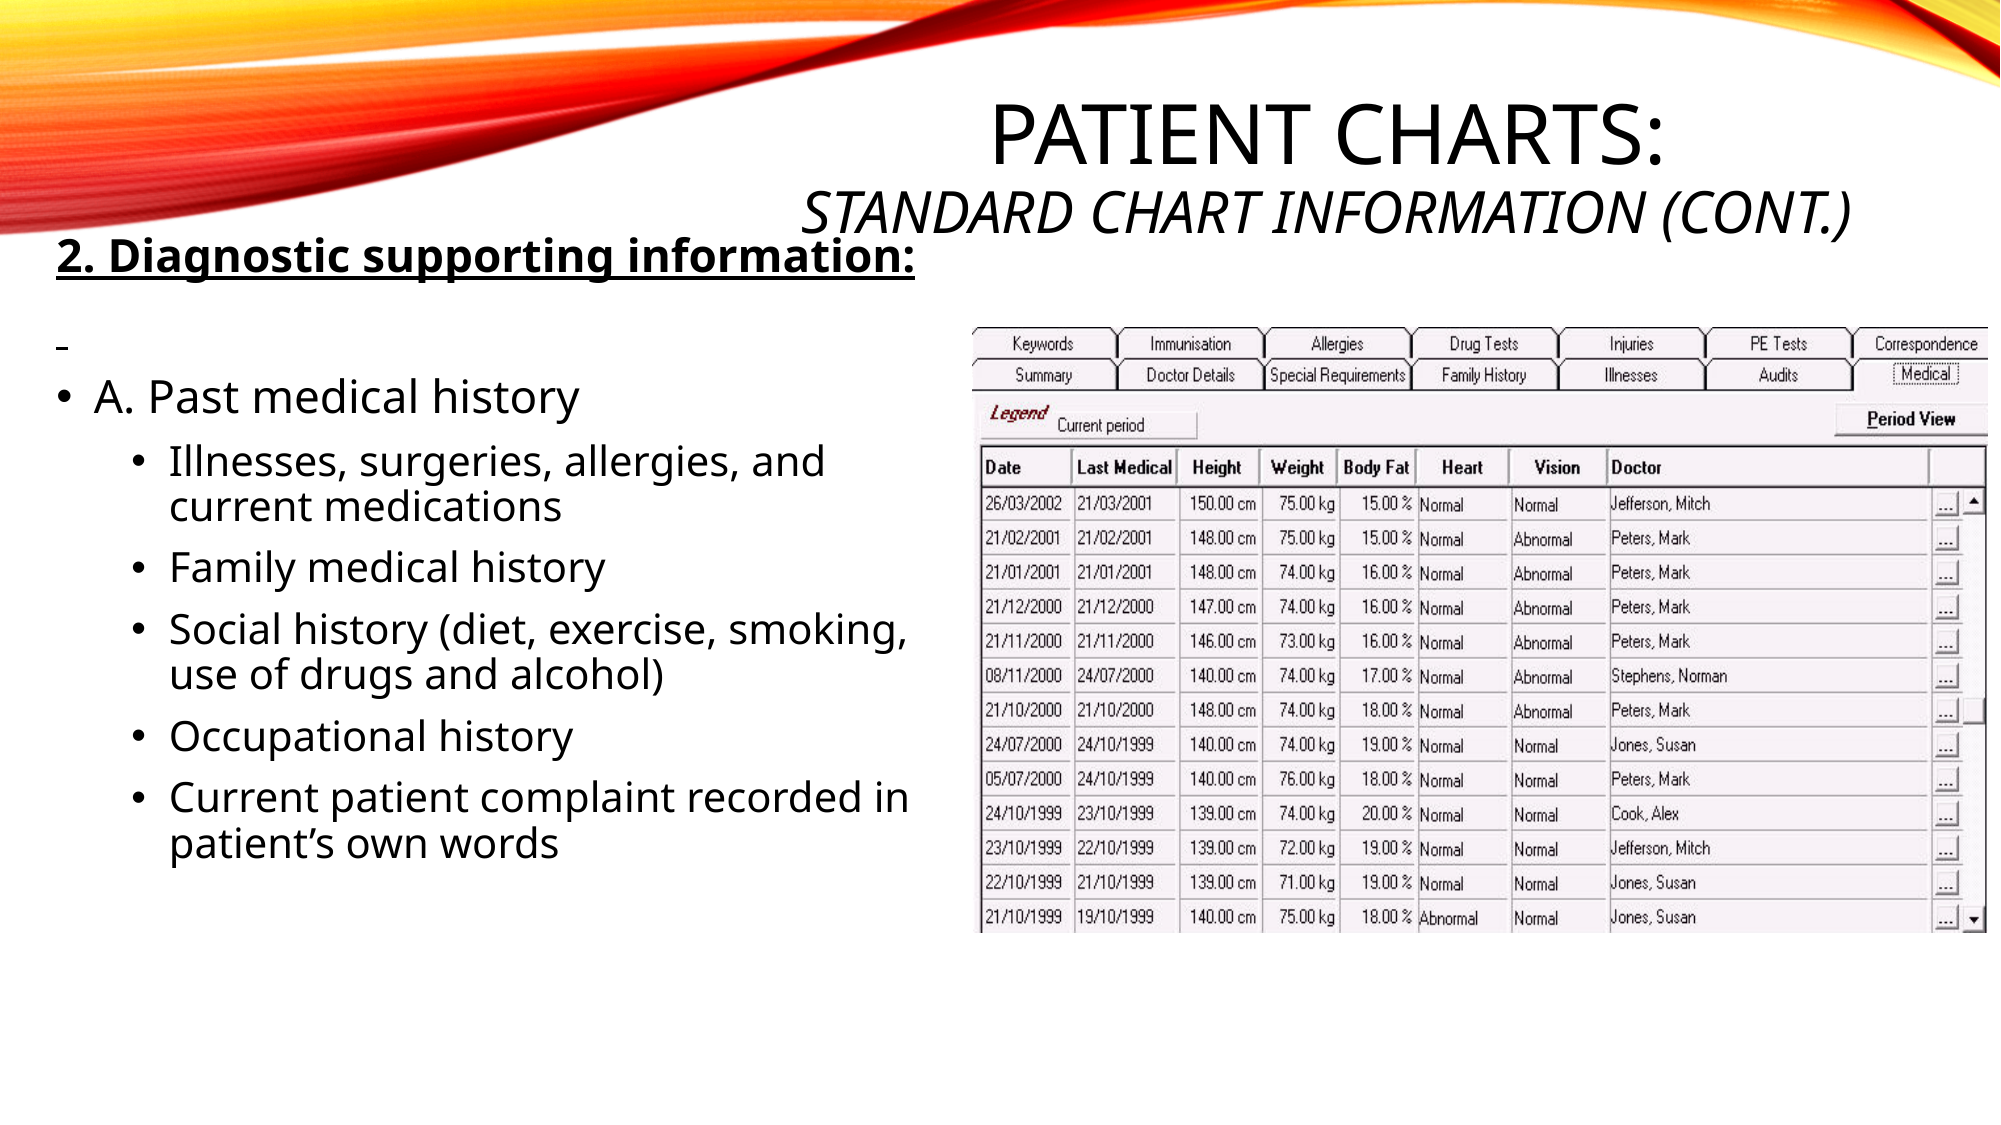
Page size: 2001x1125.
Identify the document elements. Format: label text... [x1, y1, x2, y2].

picture [0, 0, 2000, 237]
picture [972, 327, 1988, 933]
list 2. Diagnostic supporting information: A. Past medical history Illnesses, surgeries, allergies, and current medications Family medical history Social history (diet, exercise, smoking, use of drugs and alcohol) Occupational history Current patient complaint recorded in patient’s own words [41, 225, 943, 1102]
title Patient Charts: Standard Chart Information (cont.) [776, 75, 1879, 264]
